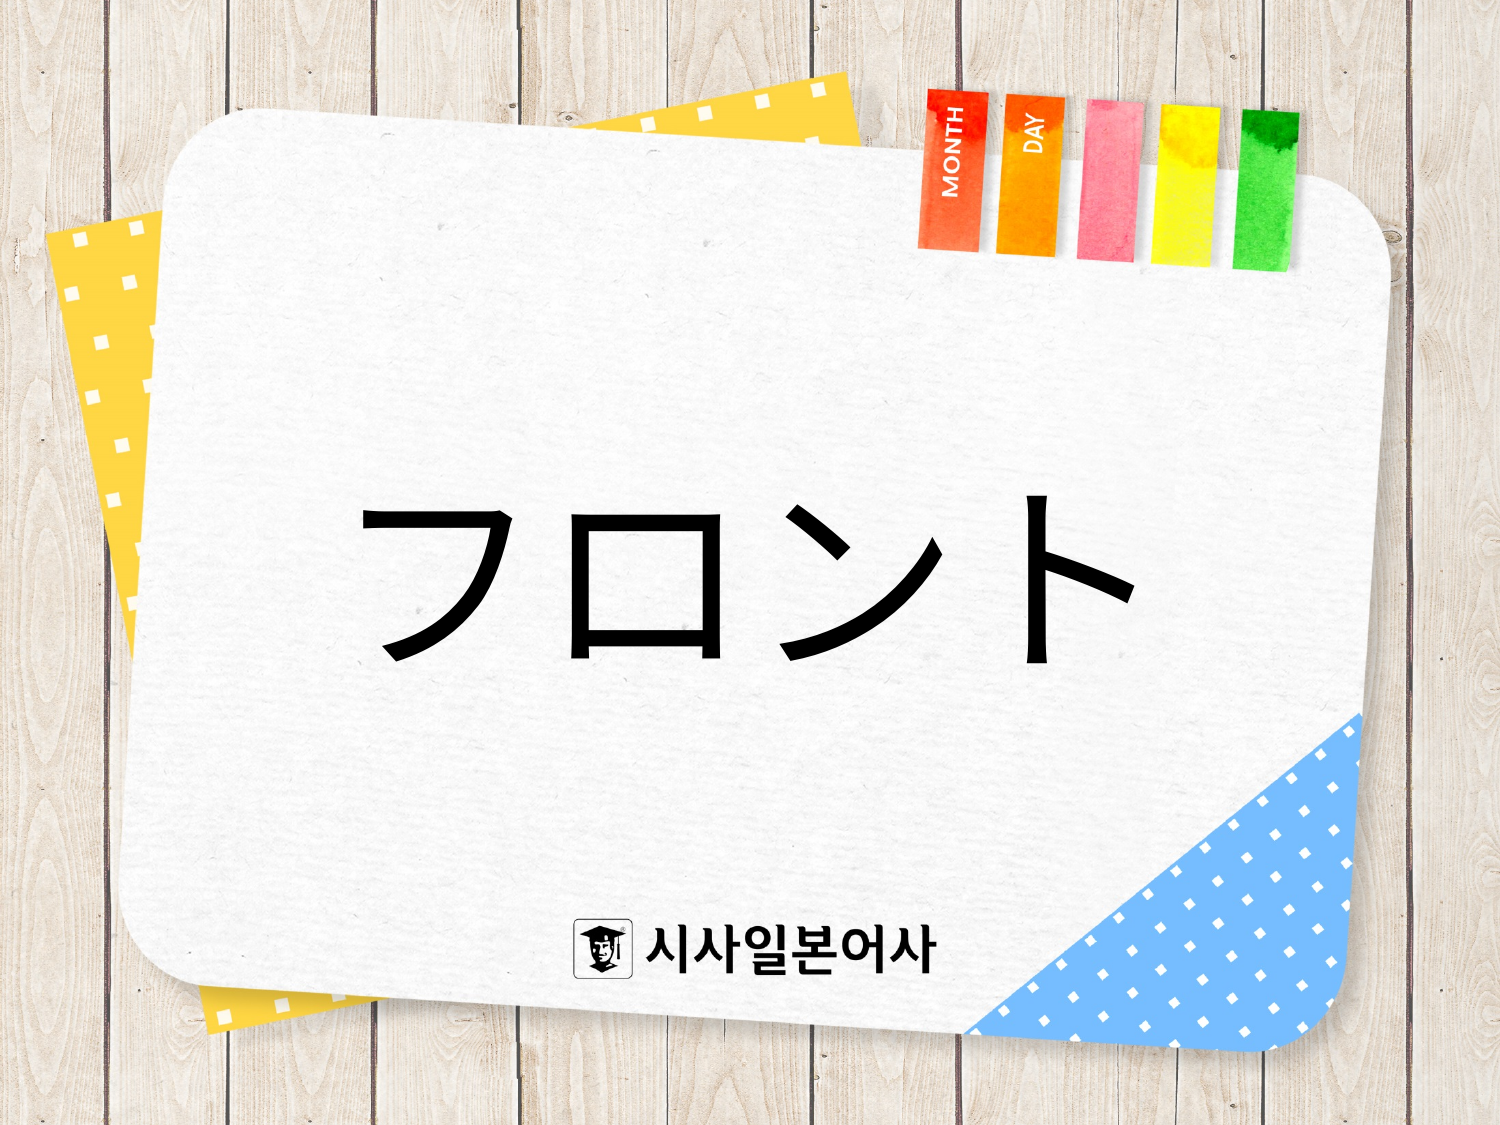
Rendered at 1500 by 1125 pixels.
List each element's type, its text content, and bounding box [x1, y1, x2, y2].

title フロント [75, 338, 1425, 811]
picture [0, 0, 1500, 1125]
